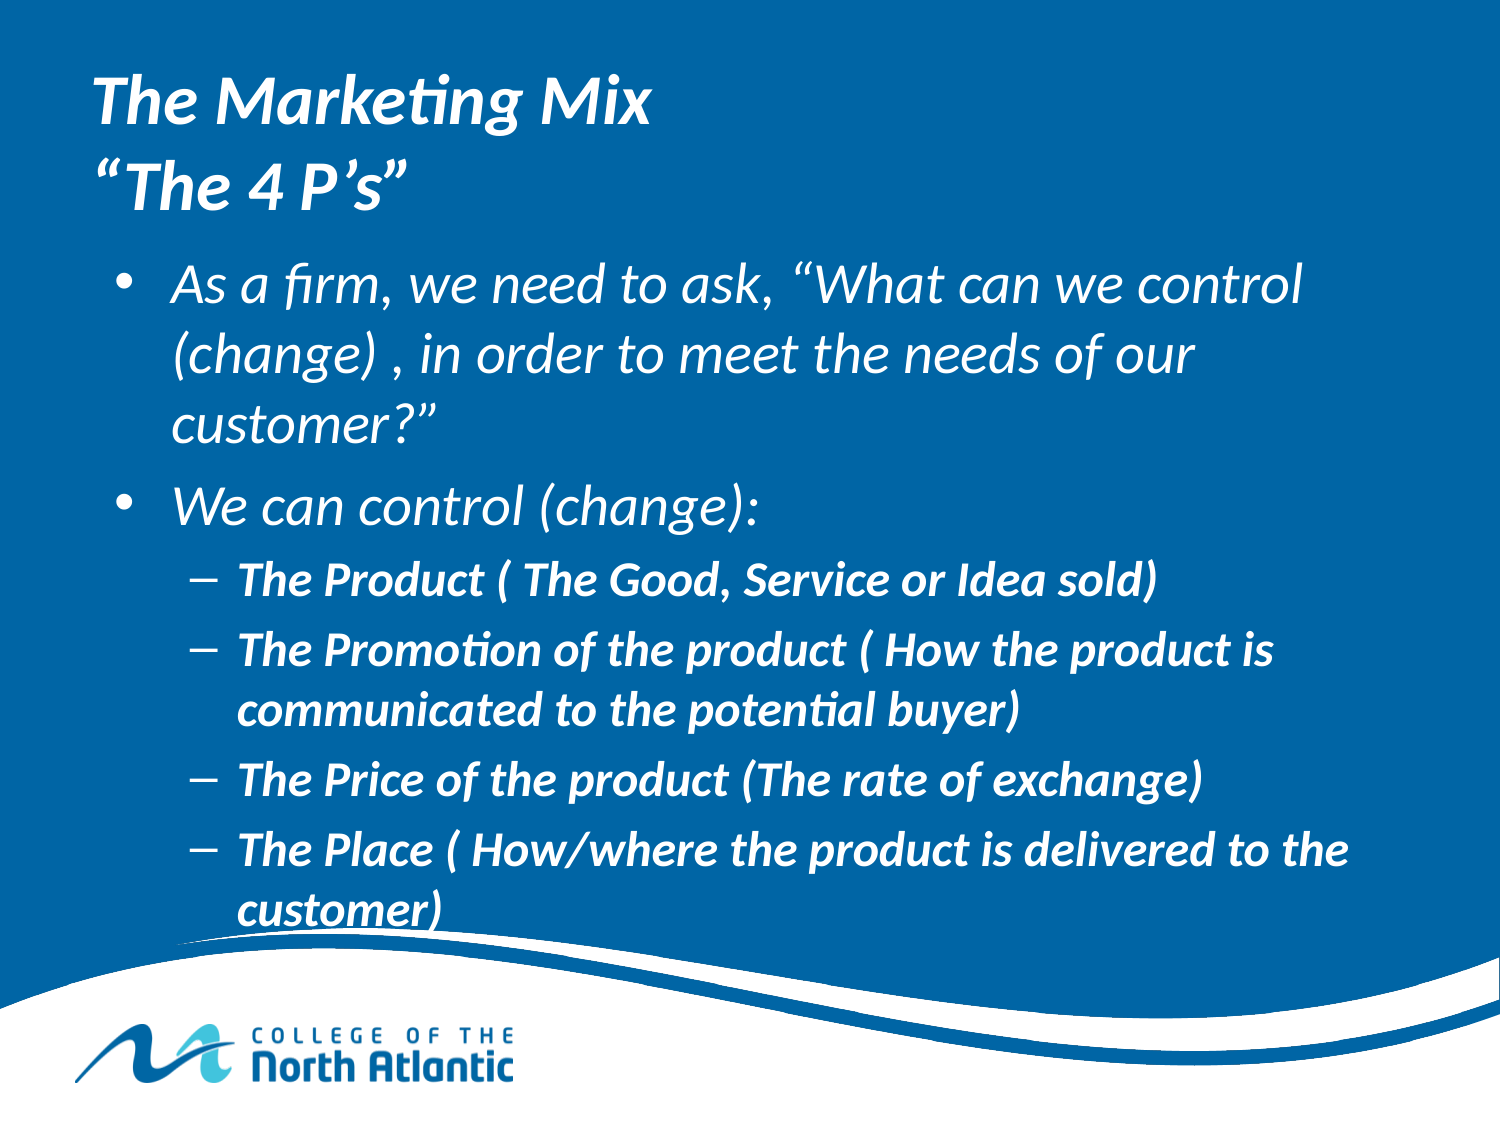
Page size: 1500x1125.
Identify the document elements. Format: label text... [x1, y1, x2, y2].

picture [0, 928, 1500, 1125]
title The Marketing Mix “The 4 P’s” [75, 45, 1425, 233]
list As a firm, we need to ask, “What can we control (change) , in order to meet the needs of our customer?” We can control (change): The Product ( The Good, Service or Idea sold) The Promotion of the product ( How the product is communicated to the potential buyer) The Price of the product (The rate of exchange) The Place ( How/where the product is delivered to the customer) [99, 237, 1475, 963]
